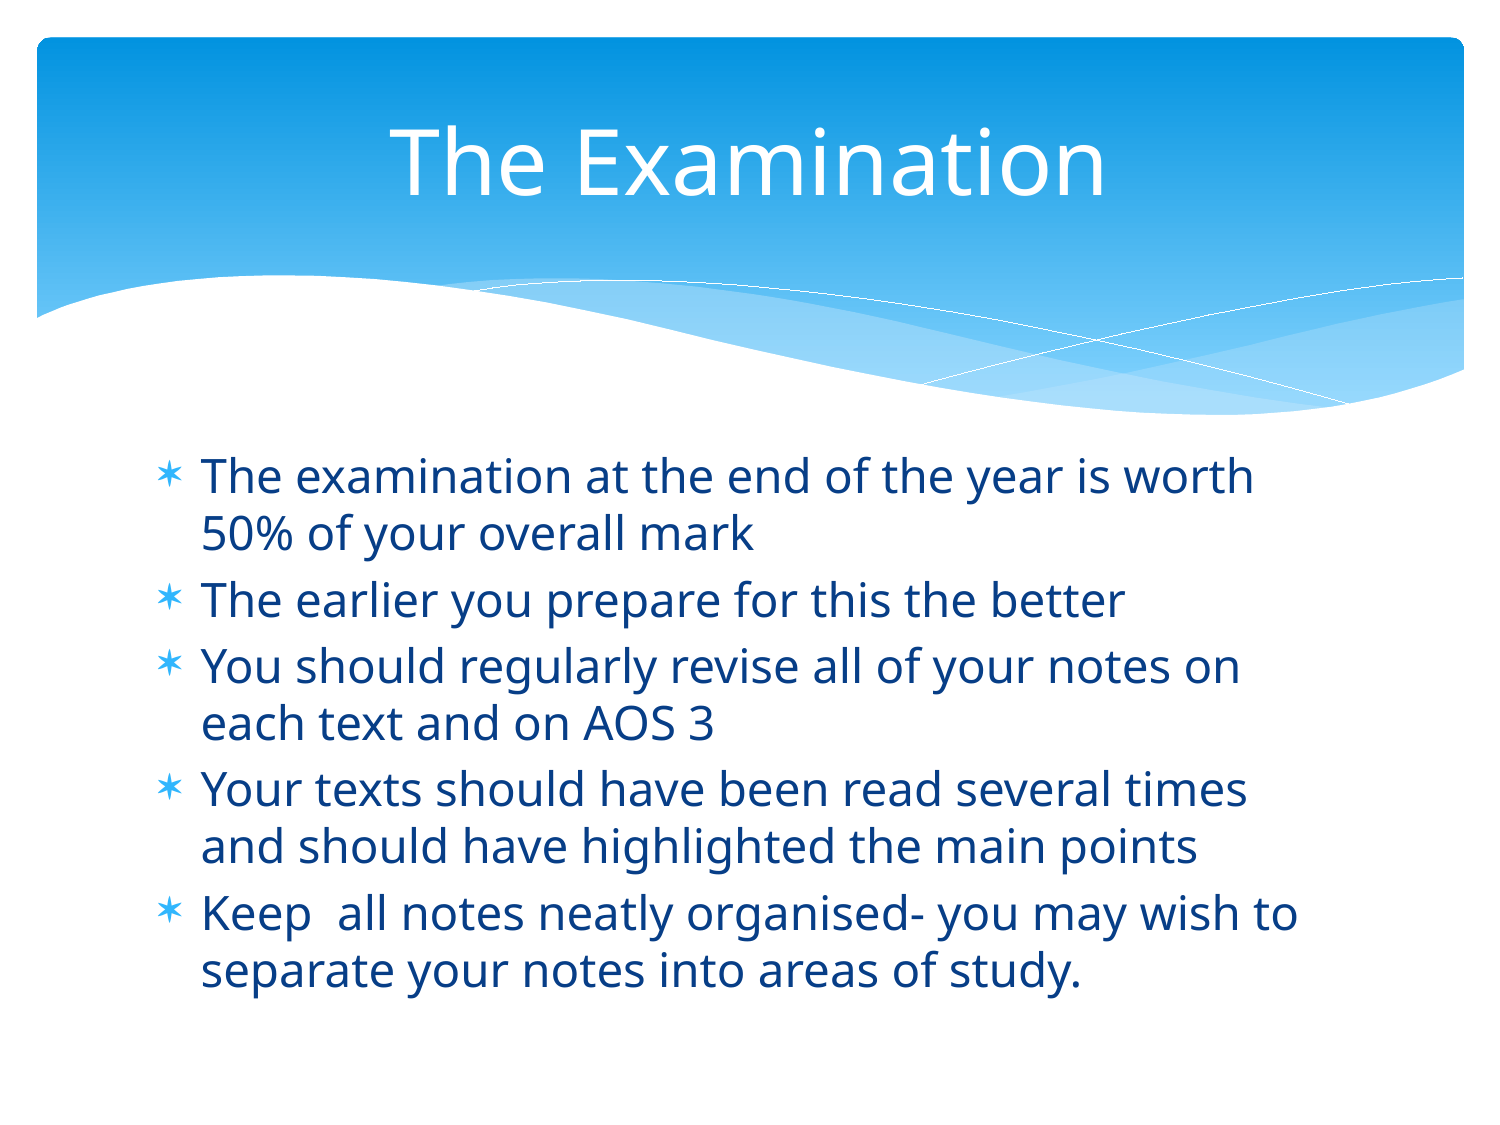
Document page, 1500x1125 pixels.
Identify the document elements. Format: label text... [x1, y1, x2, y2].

title The Examination [75, 55, 1425, 261]
list The examination at the end of the year is worth 50% of your overall mark The earlier you prepare for this the better You should regularly revise all of your notes on each text and on AOS 3 Your texts should have been read several times and should have highlighted the main points Keep all notes neatly organised- you may wish to separate your notes into areas of study. [143, 438, 1359, 1005]
